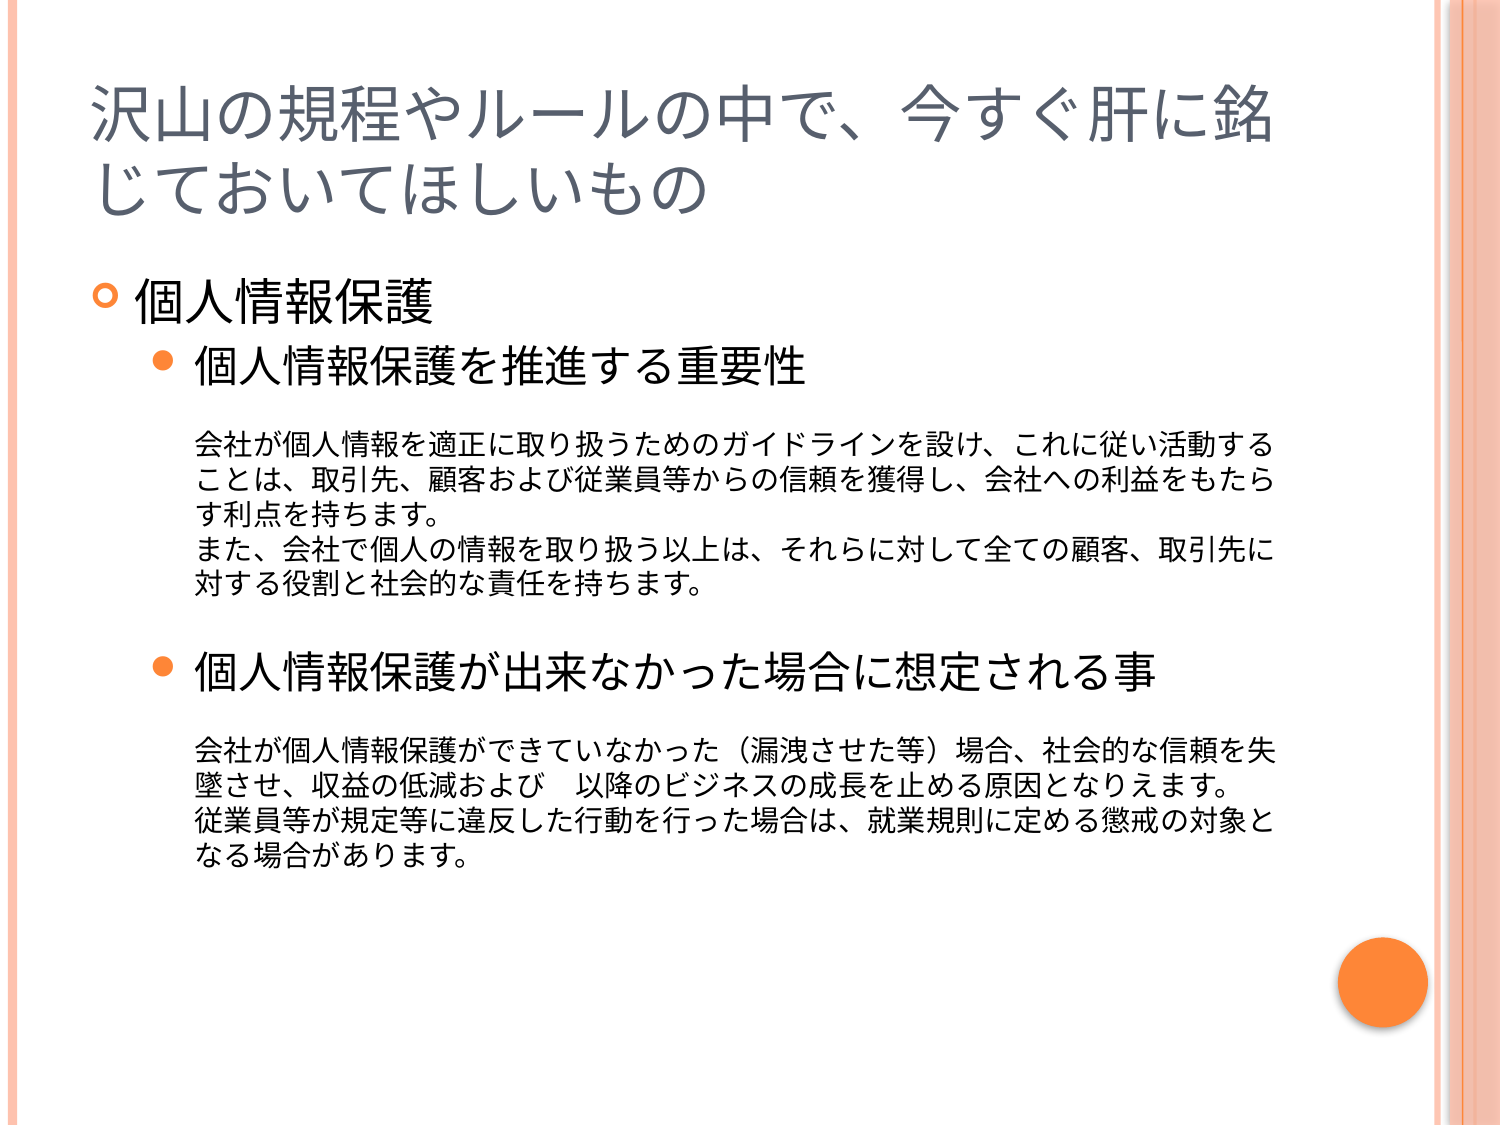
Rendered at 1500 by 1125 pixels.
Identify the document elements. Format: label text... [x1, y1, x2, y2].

list 個人情報保護 個人情報保護を推進する重要性 会社が個人情報を適正に取り扱うためのガイドラインを設け、これに従い活動することは、取引先、顧客および従業員等からの信頼を獲得し、会社への利益をもたらす利点を持ちます。 また、会社で個人の情報を取り扱う以上は、それらに対して全ての顧客、取引先に対する役割と社会的な責任を持ちます。 個人情報保護が出来なかった場合に想定される事 会社が個人情報保護ができていなかった（漏洩させた等）場合、社会的な信頼を失墜させ、収益の低減および 以降のビジネスの成長を止める原因となりえます。 従業員等が規定等に違反した行動を行った場合は、就業規則に定める懲戒の対象となる場合があります。 [75, 262, 1300, 1062]
title 沢山の規程やルールの中で、今すぐ肝に銘じておいてほしいもの [75, 45, 1300, 233]
